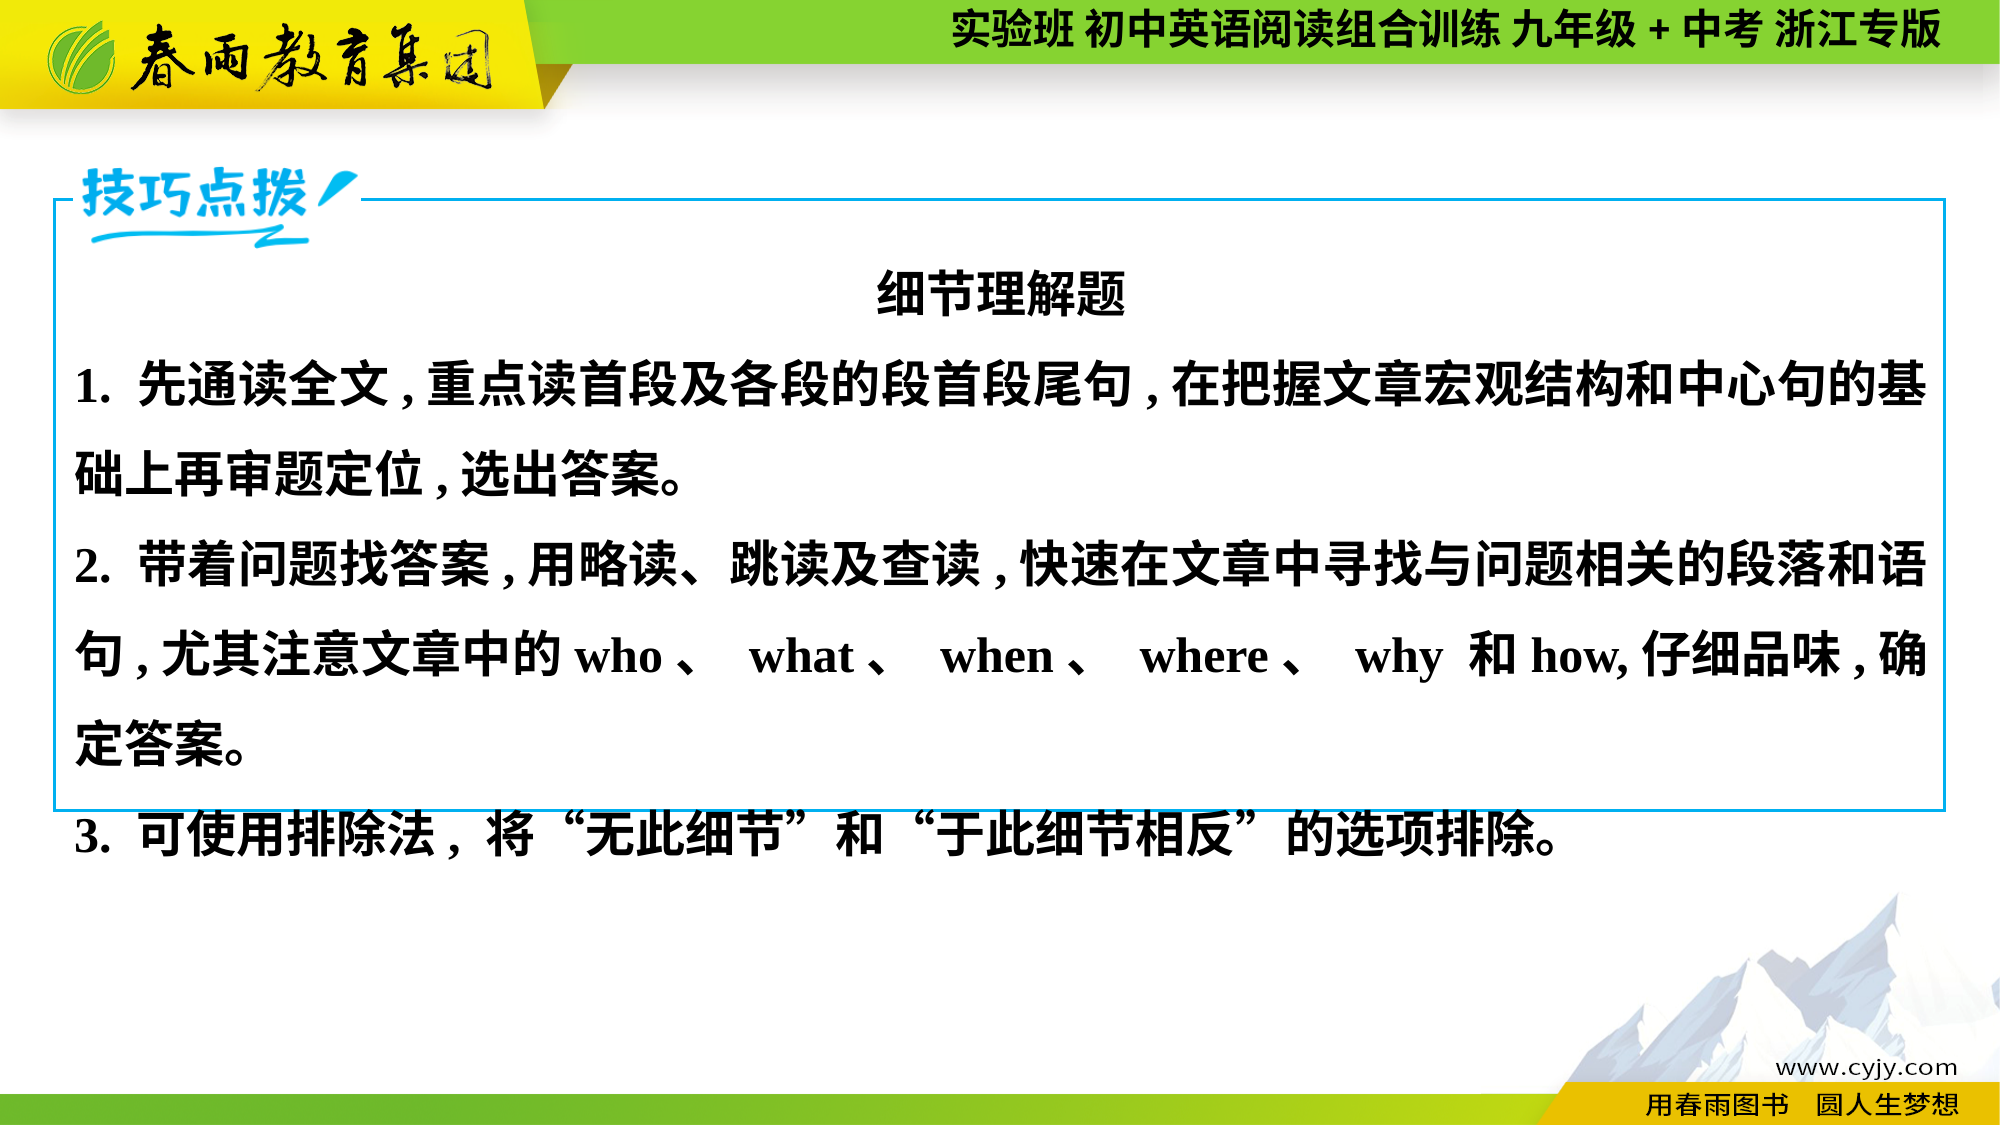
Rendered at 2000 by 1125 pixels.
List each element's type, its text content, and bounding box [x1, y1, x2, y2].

text_box [54, 199, 1945, 811]
list 细节理解题 1. 先通读全文,重点读首段及各段的段首段尾句,在把握文章宏观结构和中心句的基础上再审题定位,选出答案。 2. 带着问题找答案,用略读、跳读及查读,快速在文章中寻找与问题相关的段落和语句,尤其注意文章中的who、 what、 when、 where、 why 和how,仔细品味,确定答案。 3. 可使用排除法, 将“无此细节”和“于此细节相反”的选项排除。 [59, 224, 1944, 774]
picture [0, 0, 2000, 1125]
